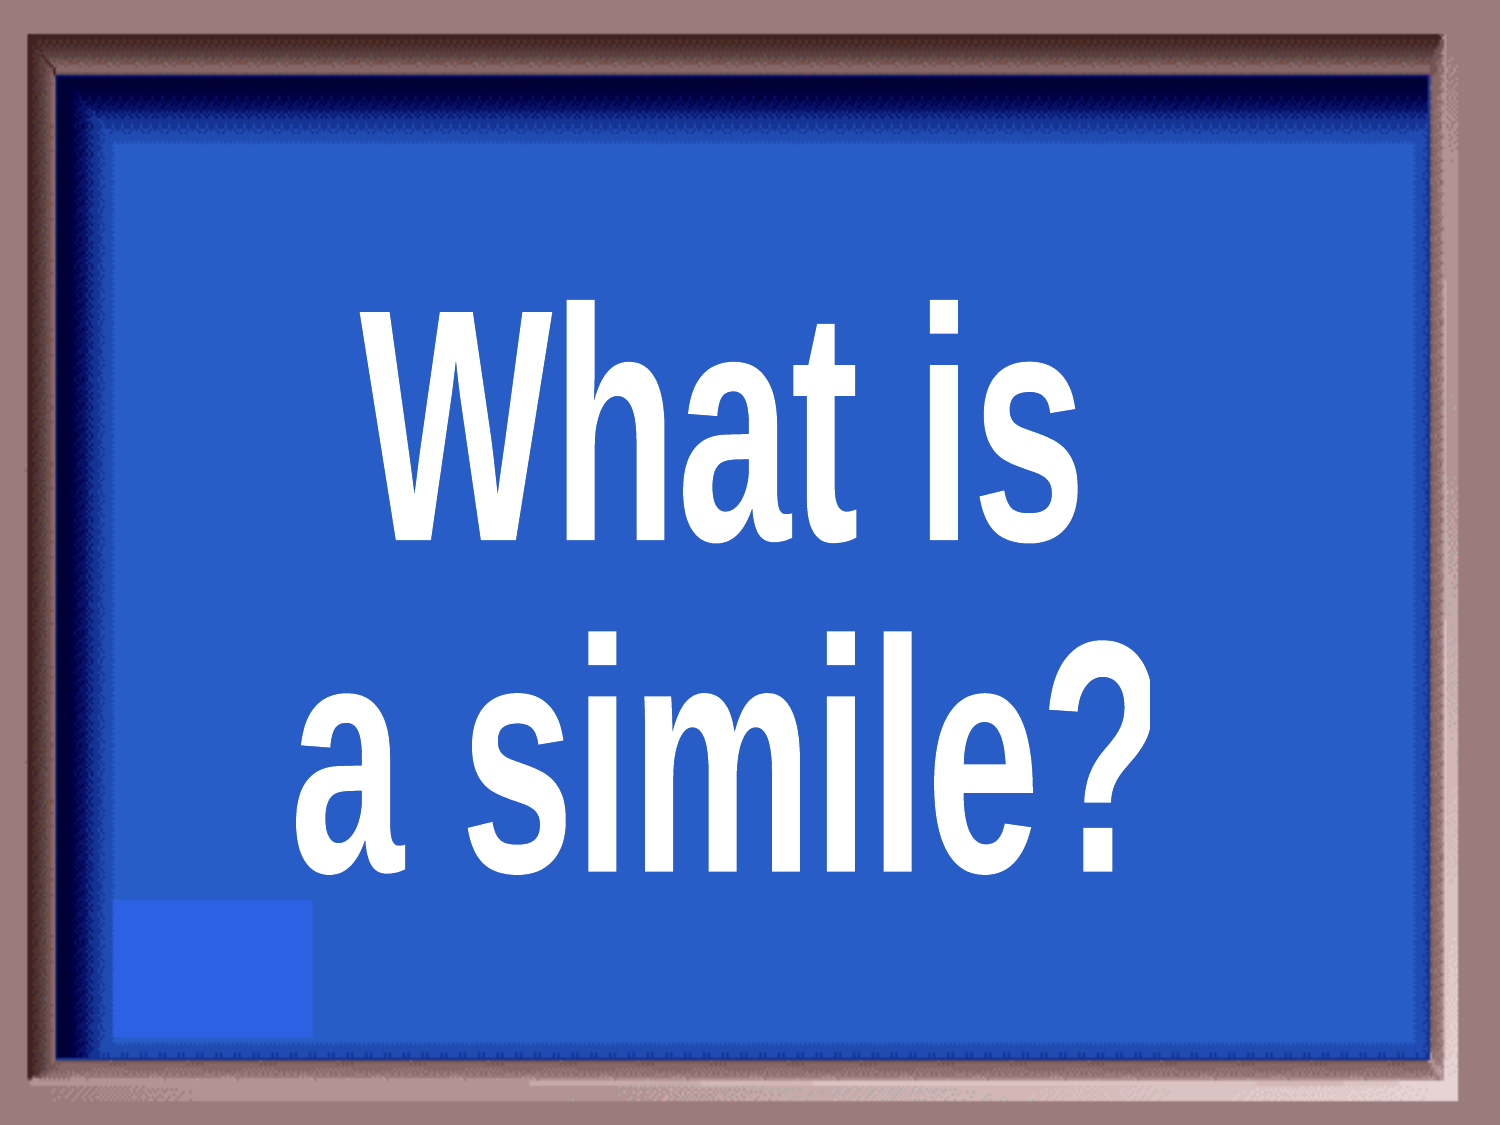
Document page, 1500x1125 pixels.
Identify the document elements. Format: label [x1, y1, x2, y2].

text_box [112, 899, 313, 1038]
picture [0, 0, 1500, 1125]
